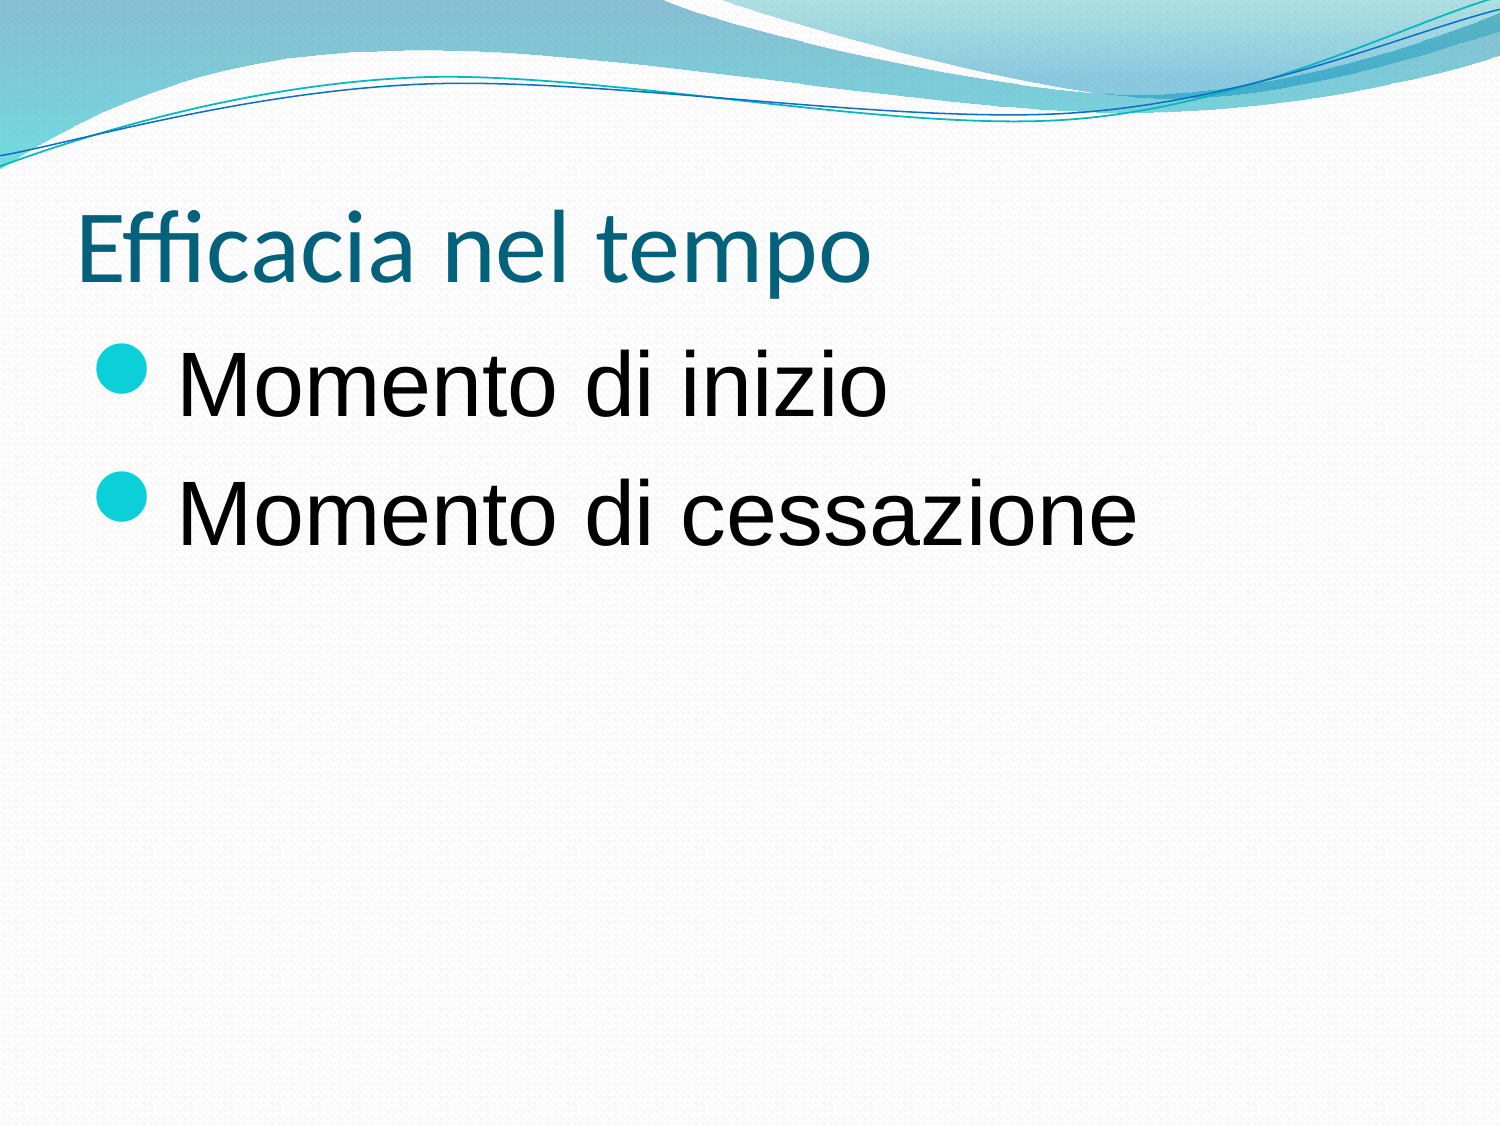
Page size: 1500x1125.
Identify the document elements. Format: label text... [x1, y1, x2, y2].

title Efficacia nel tempo [75, 115, 1425, 303]
list Momento di inizio Momento di cessazione [75, 317, 1425, 1038]
